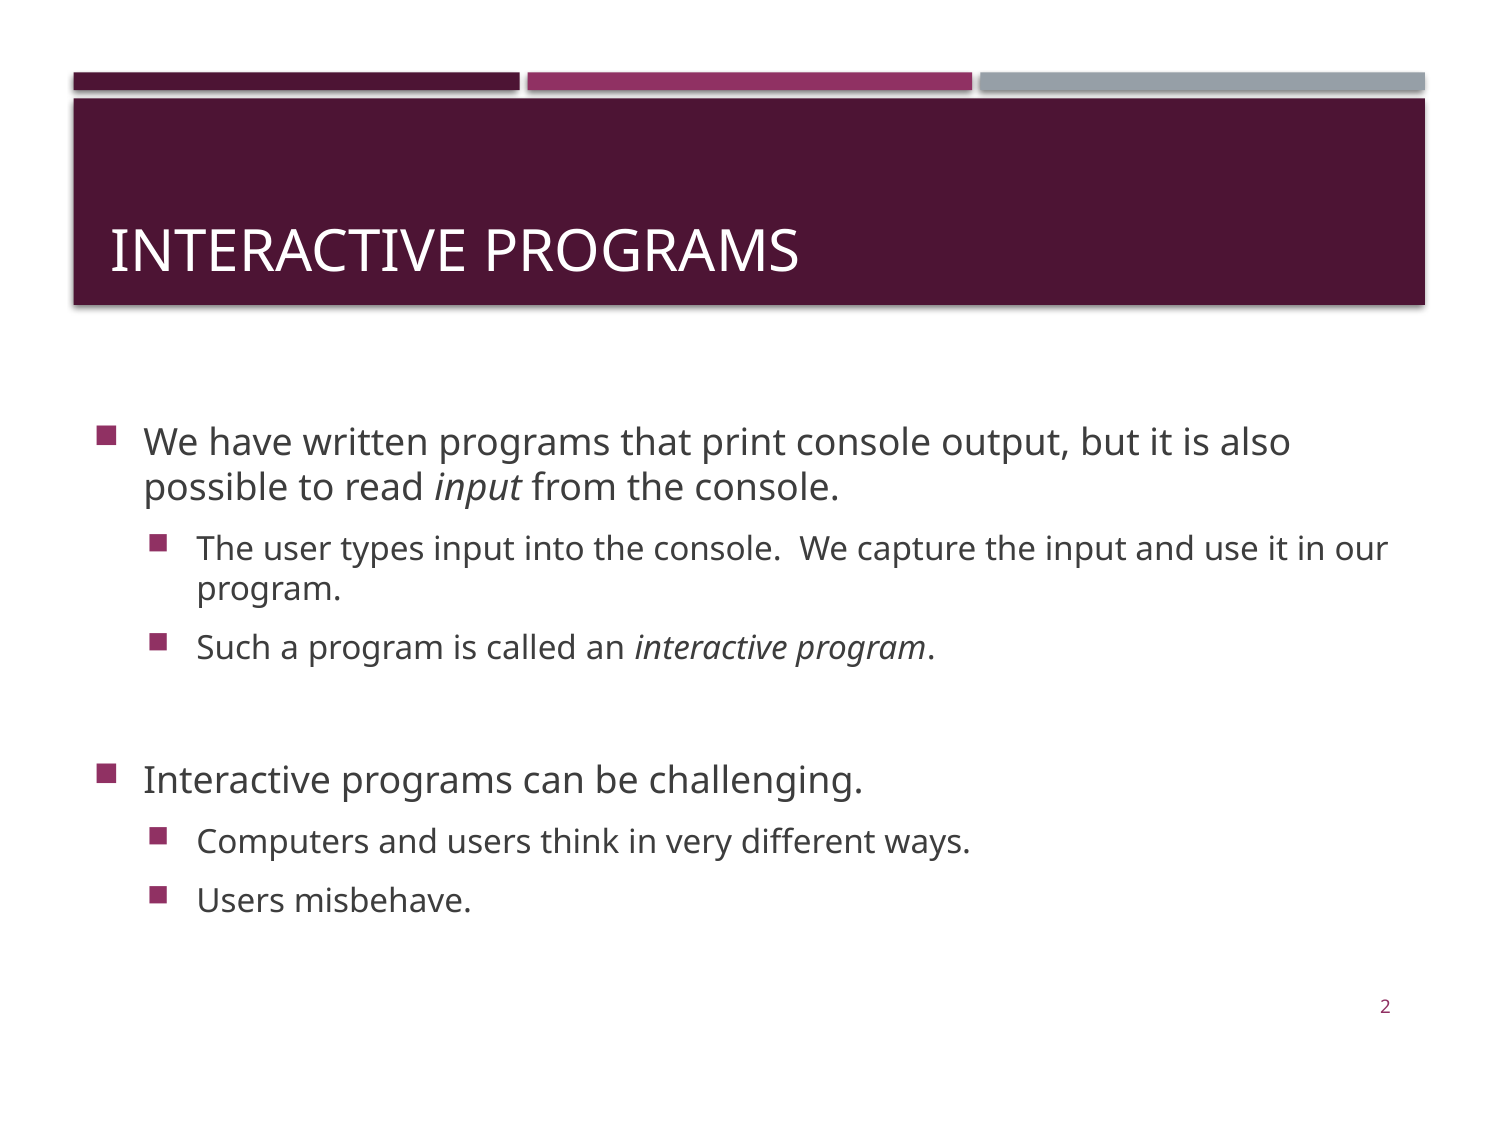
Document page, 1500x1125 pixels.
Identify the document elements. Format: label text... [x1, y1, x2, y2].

title Interactive programs [95, 112, 1406, 291]
list We have written programs that print console output, but it is also possible to read input from the console. The user types input into the console. We capture the input and use it in our program. Such a program is called an interactive program. Interactive programs can be challenging. Computers and users think in very different ways. Users misbehave. [78, 340, 1441, 998]
slide_number 2 [1279, 977, 1406, 1037]
